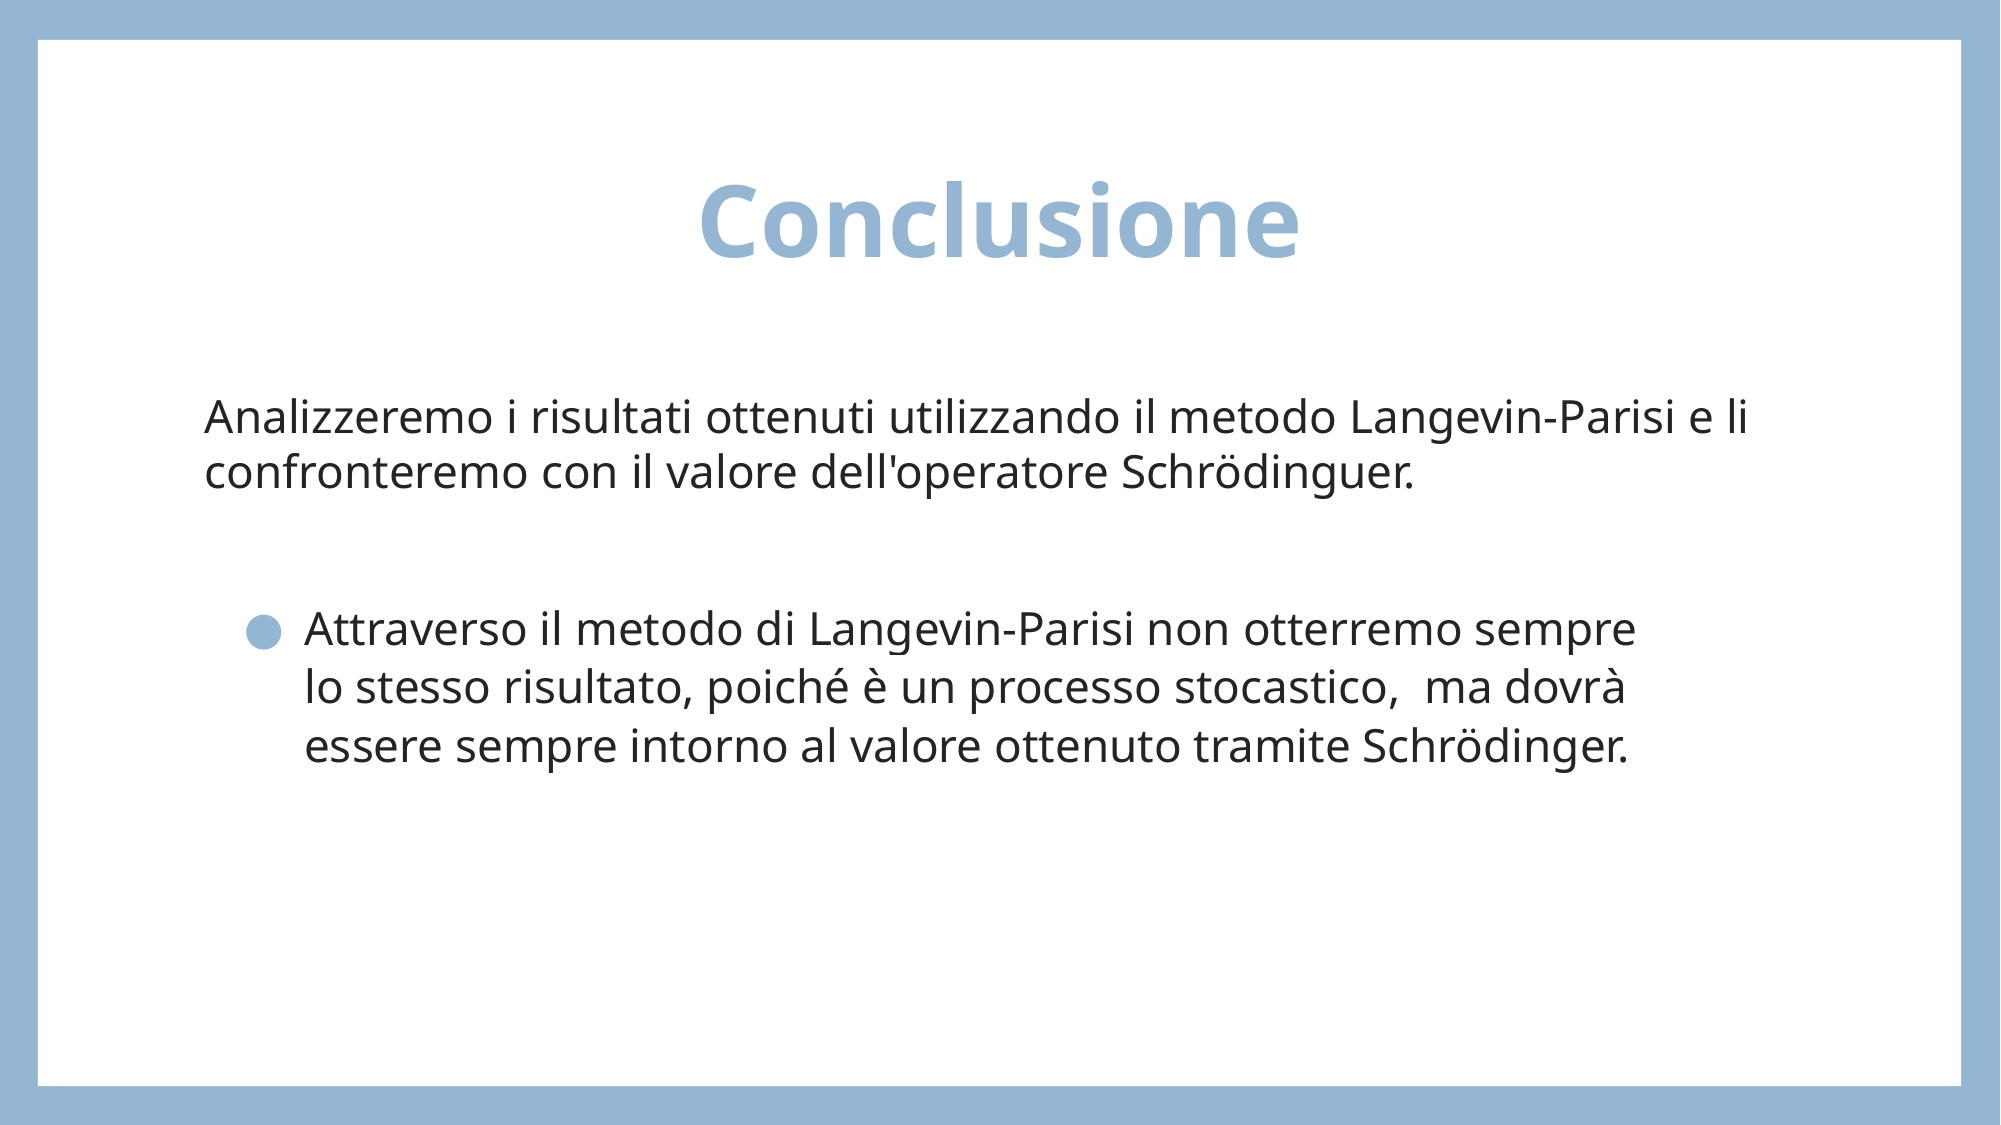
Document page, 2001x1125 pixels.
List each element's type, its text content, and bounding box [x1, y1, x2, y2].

text_box Attraverso il metodo di Langevin-Parisi non otterremo sempre lo stesso risultato, poiché è un processo stocastico, ma dovrà essere sempre intorno al valore ottenuto tramite Schrödinger. [214, 580, 1660, 910]
text_box Analizzeremo i risultati ottenuti utilizzando il metodo Langevin-Parisi e li confronteremo con il valore dell'operatore Schrödinguer. [189, 372, 1921, 535]
title Conclusione [190, 114, 1810, 337]
